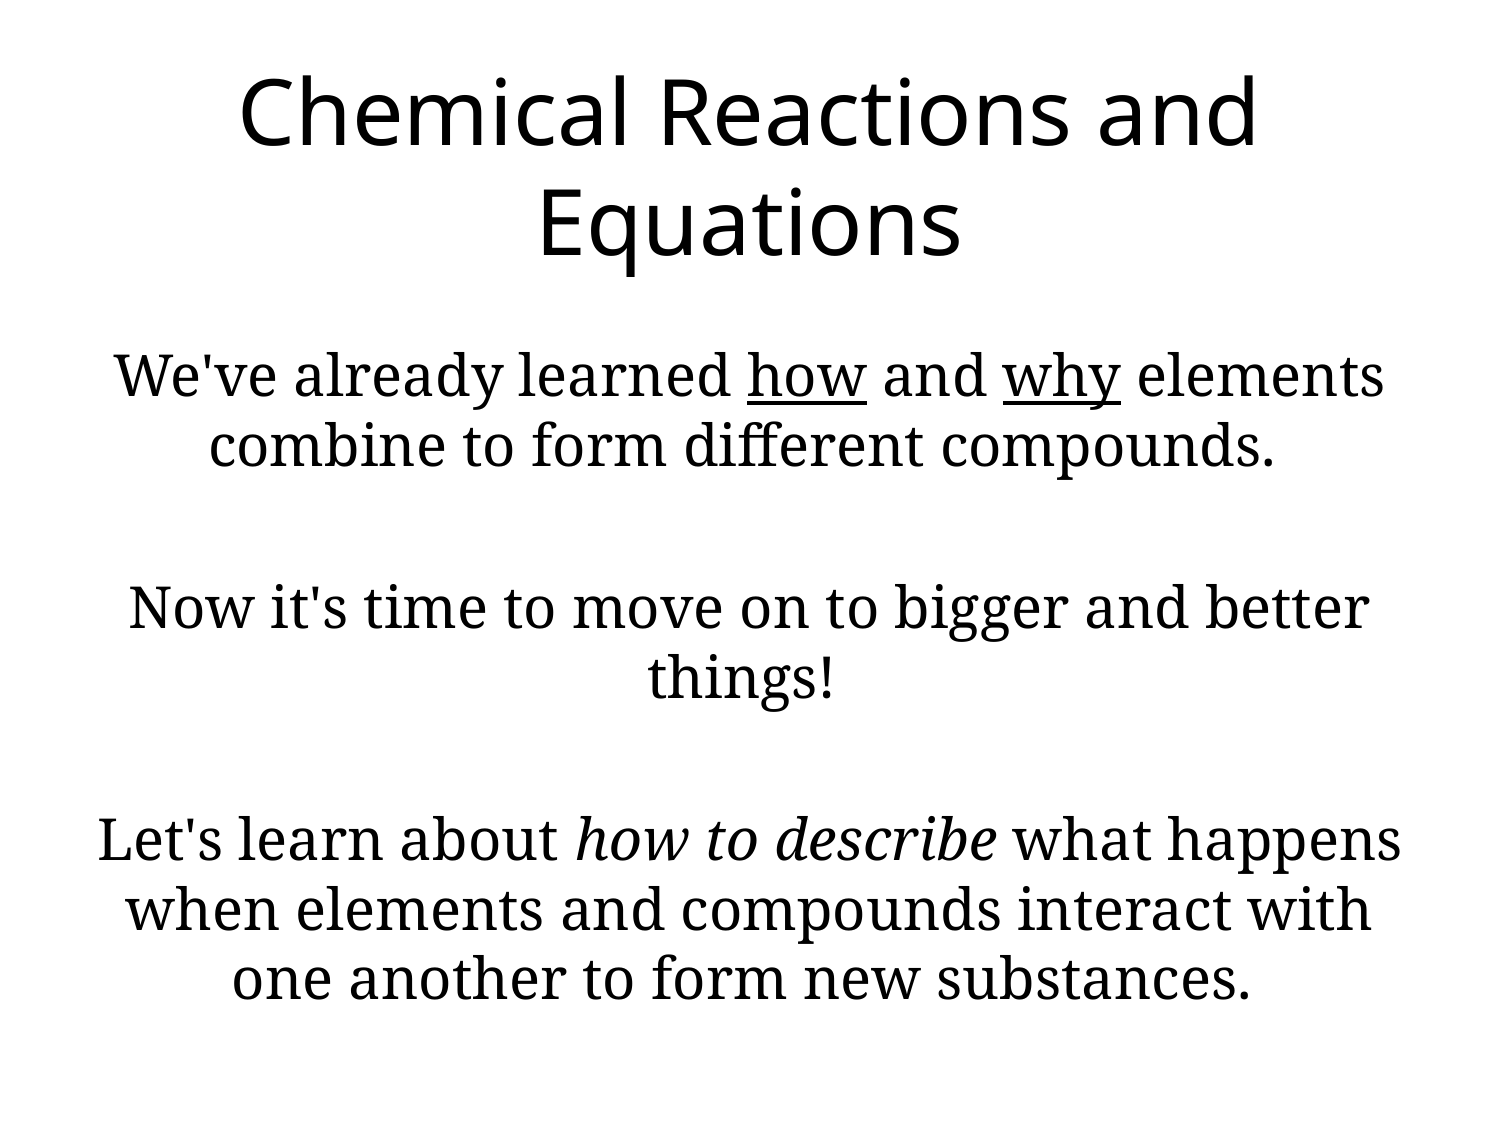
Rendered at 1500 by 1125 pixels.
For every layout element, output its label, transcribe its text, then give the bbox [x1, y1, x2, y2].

list We've already learned how and why elements combine to form different compounds. Now it's time to move on to bigger and better things! Let's learn about how to describe what happens when elements and compounds interact with one another to form new substances. [75, 330, 1425, 1074]
text_box Chemical Reactions and Equations [112, 43, 1388, 285]
